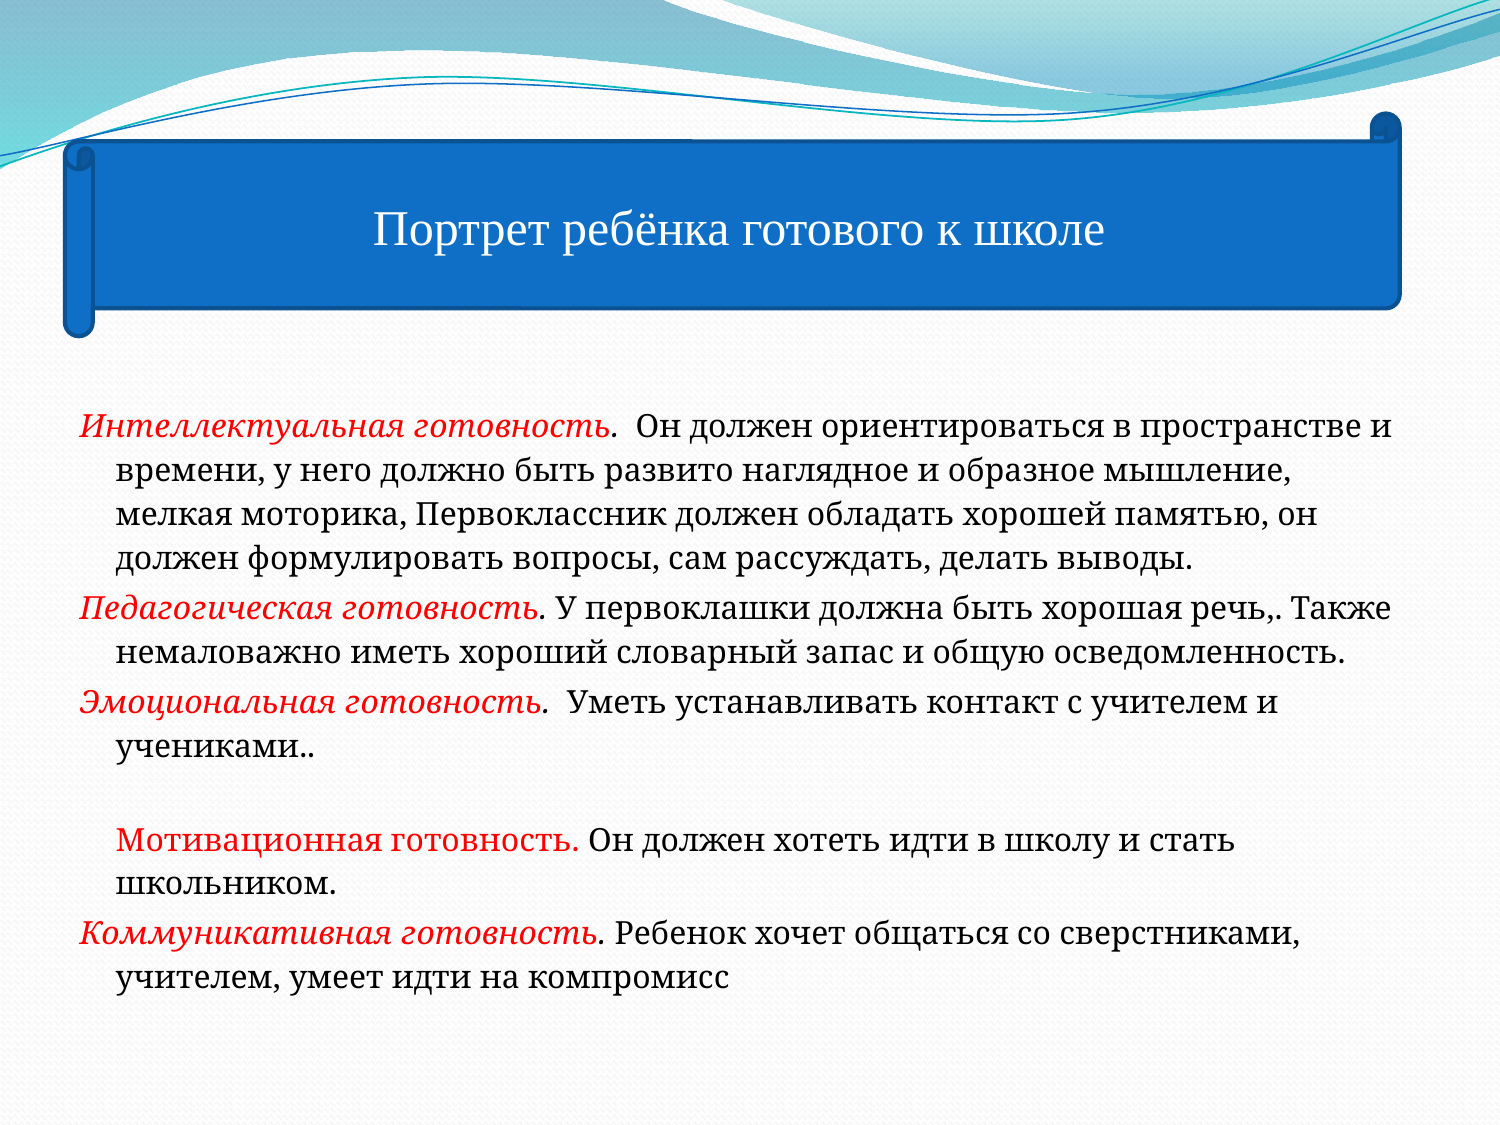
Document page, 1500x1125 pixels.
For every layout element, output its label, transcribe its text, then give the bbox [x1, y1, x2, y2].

text_box Портрет ребёнка готового к школе [62, 111, 1402, 339]
list Интеллектуальная готовность. Он должен ориентироваться в пространстве и времени, у него должно быть развито наглядное и образное мышление, мелкая моторика, Первоклассник должен обладать хорошей памятью, он должен формулировать вопросы, сам рассуждать, делать выводы. Педагогическая готовность. У первоклашки должна быть хорошая речь,. Также немаловажно иметь хороший словарный запас и общую осведомленность. Эмоциональная готовность. Уметь устанавливать контакт с учителем и учениками.. Мотивационная готовность. Он должен хотеть идти в школу и стать школьником. Коммуникативная готовность. Ребенок хочет общаться со сверстниками, учителем, умеет идти на компромисс [64, 373, 1415, 1101]
